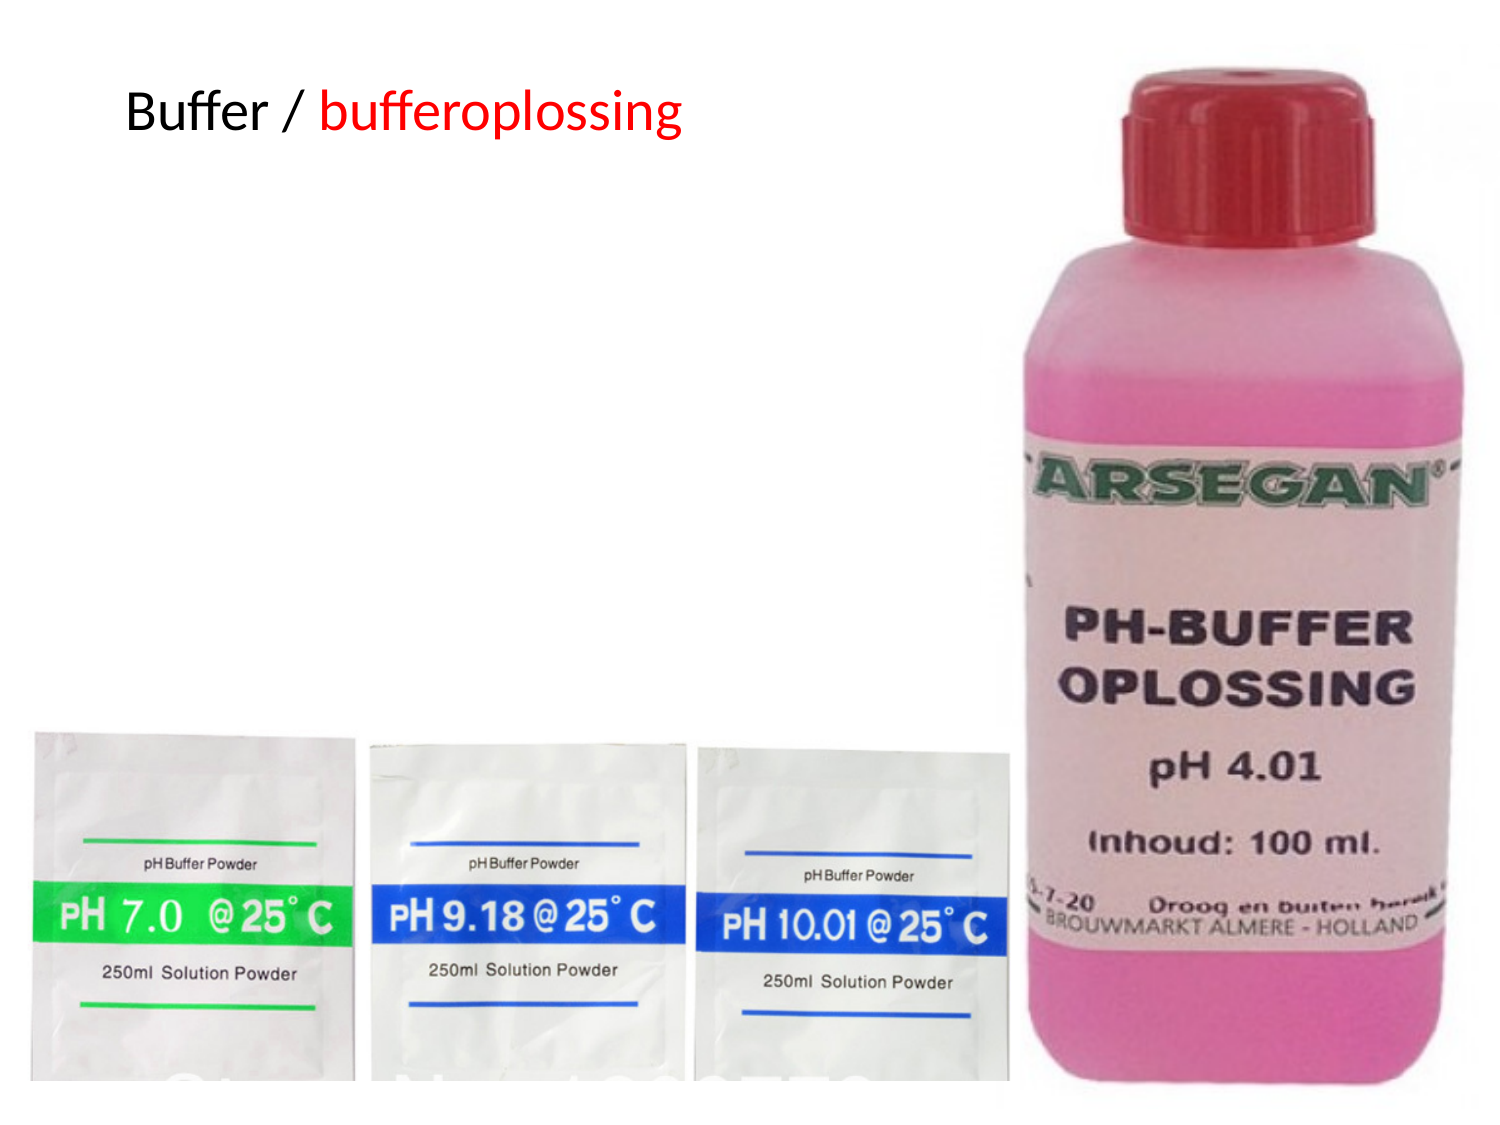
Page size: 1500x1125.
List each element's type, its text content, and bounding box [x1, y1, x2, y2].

text_box Buffer / bufferoplossing [111, 64, 698, 150]
picture [18, 44, 1500, 1109]
